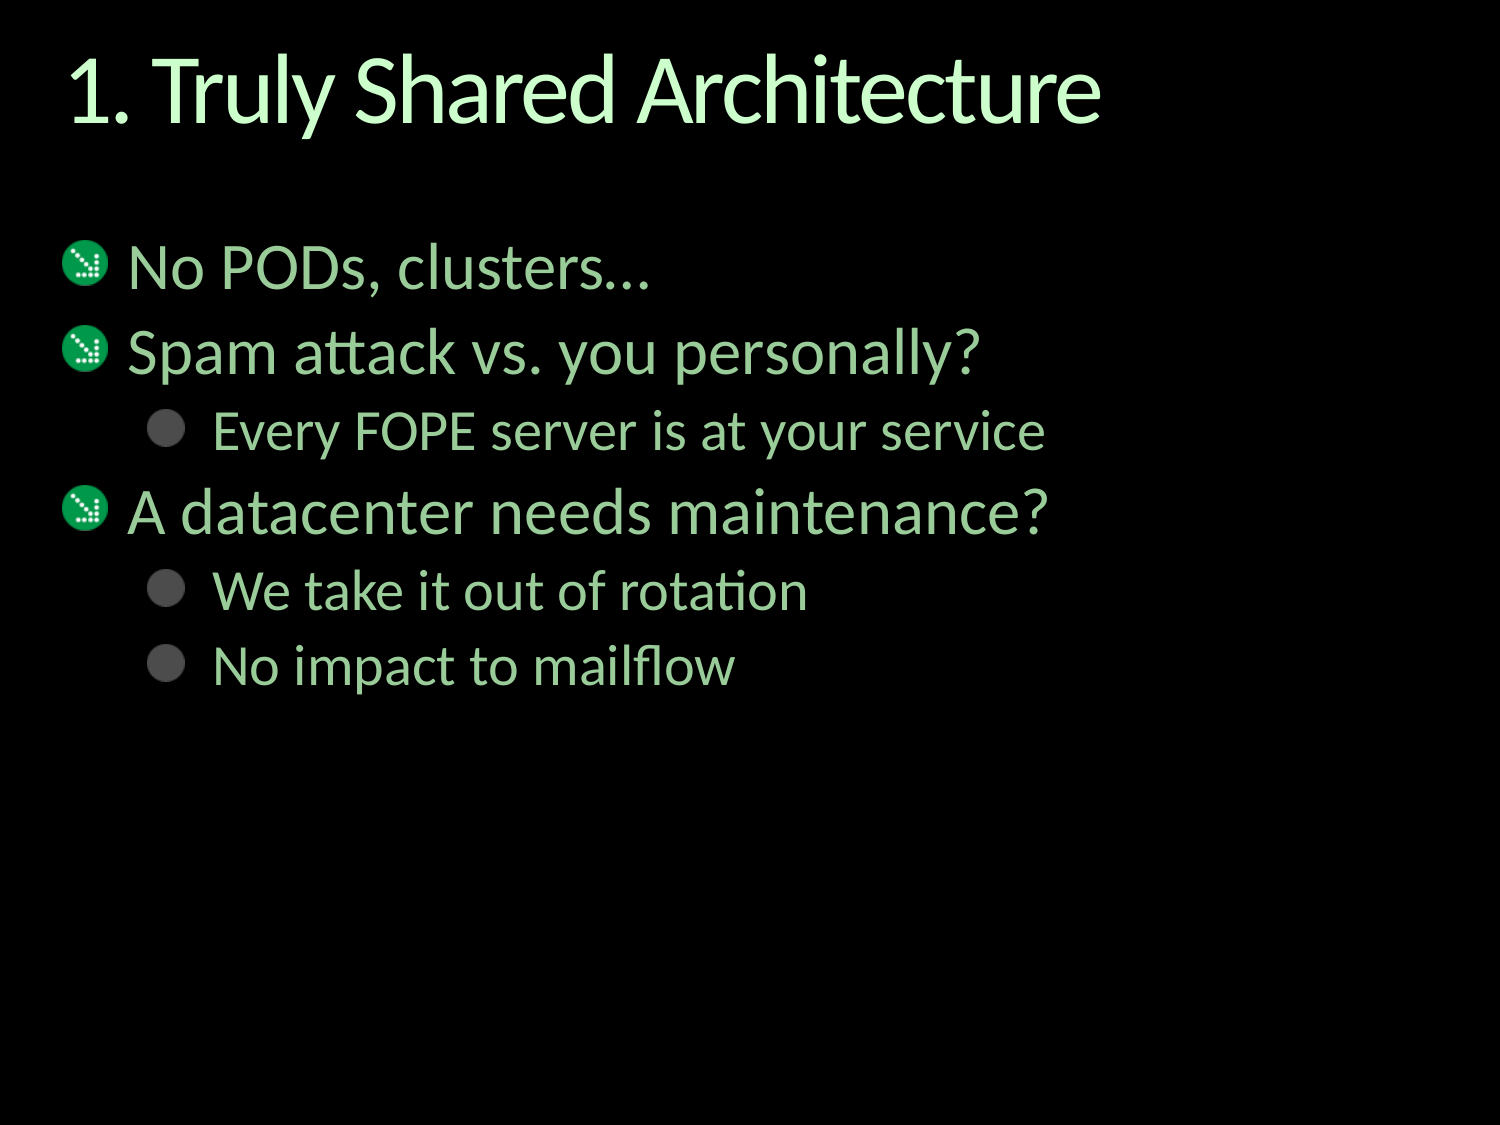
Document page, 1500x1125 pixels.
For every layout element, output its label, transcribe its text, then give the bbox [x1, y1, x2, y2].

title 1. Truly Shared Architecture [62, 37, 1438, 147]
picture [147, 644, 185, 682]
picture [147, 409, 185, 447]
picture [147, 569, 185, 607]
picture [62, 325, 108, 373]
list No PODs, clusters… Spam attack vs. you personally? Every FOPE server is at your service A datacenter needs maintenance? We take it out of rotation No impact to mailflow [62, 231, 1438, 593]
picture [62, 240, 108, 287]
picture [62, 485, 108, 532]
